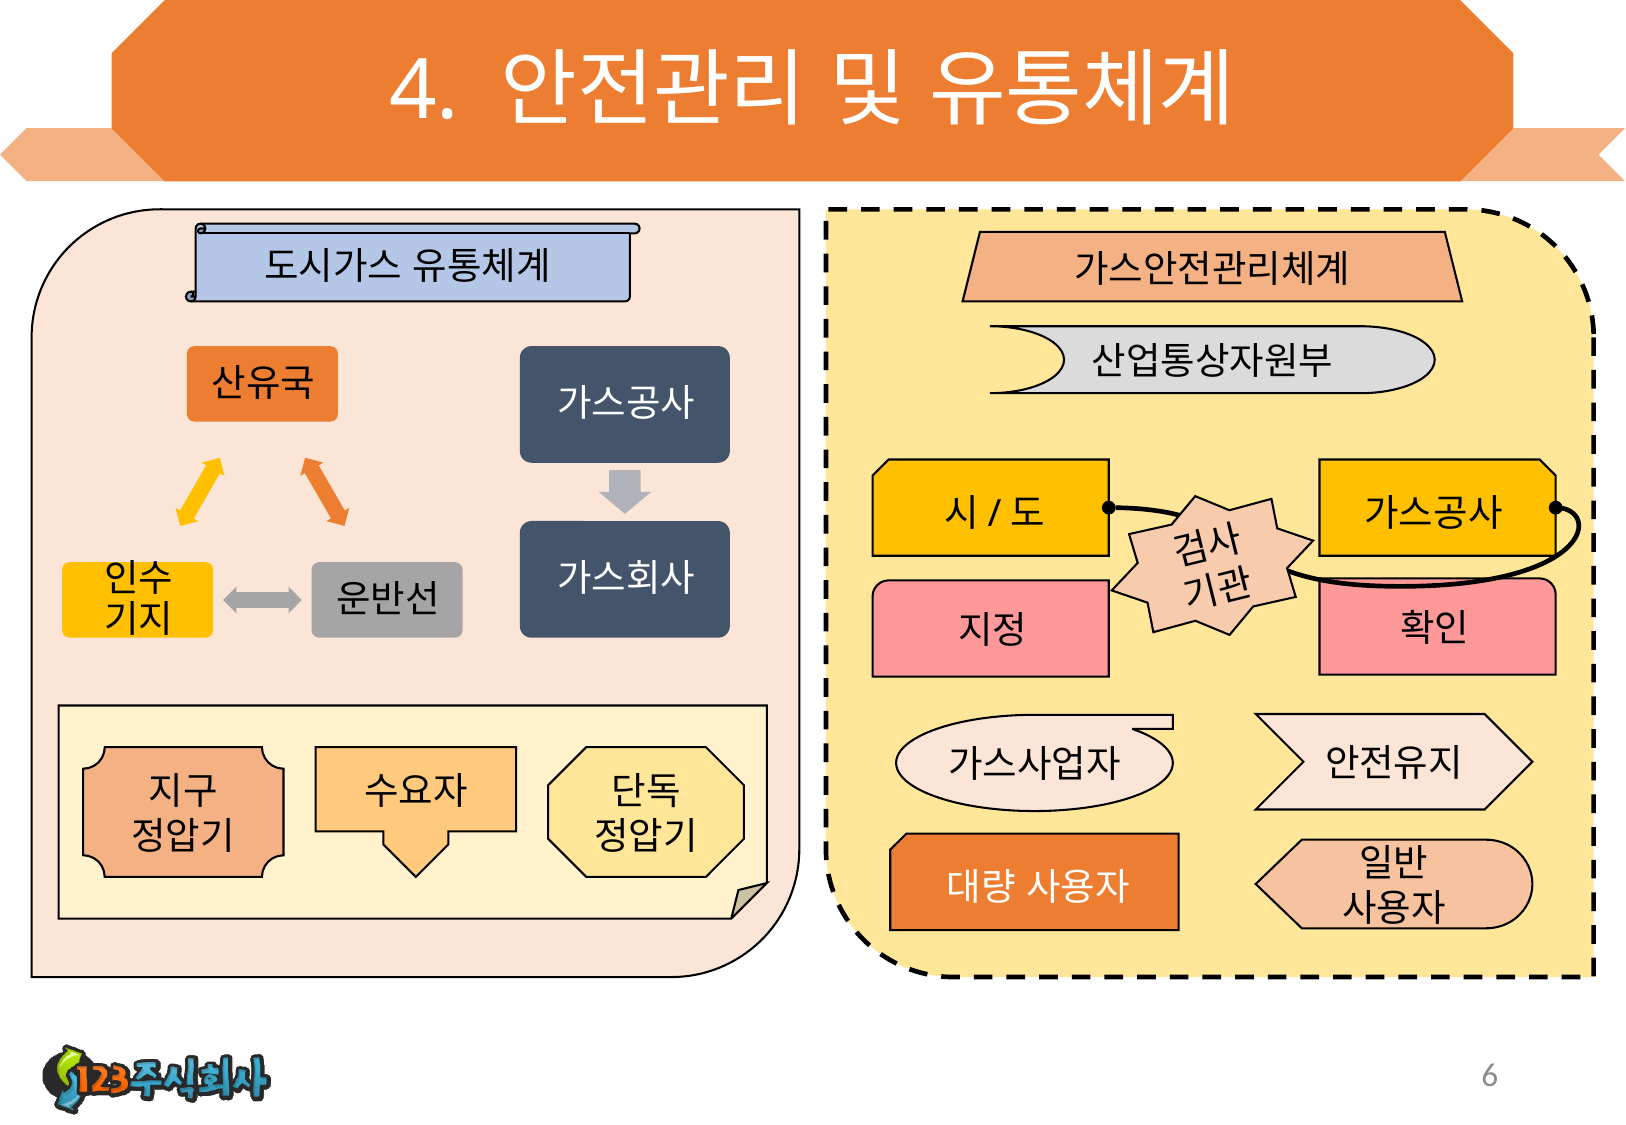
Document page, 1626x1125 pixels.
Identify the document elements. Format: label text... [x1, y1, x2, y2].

text_box [30, 208, 801, 979]
text_box 산업통상자원부 [989, 325, 1214, 395]
text_box 지구 정압기 [82, 746, 285, 878]
text_box 확인 [1318, 577, 1557, 676]
text_box 대량 사용자 [889, 832, 1180, 932]
text_box 가스안전관리체계 [961, 230, 1464, 303]
text_box 가스사업자 [905, 732, 1164, 793]
text_box [925, 713, 1174, 732]
slide_number 6 [1147, 1042, 1514, 1103]
text_box 일반 사용자 [1254, 838, 1534, 930]
text_box 단독 정압기 [547, 746, 745, 878]
text_box [923, 793, 1146, 813]
text_box 시/도 [871, 458, 1110, 557]
text_box 산업통상자원부 [1217, 325, 1436, 395]
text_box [41, 345, 484, 638]
text_box 가스공사 [1318, 458, 1557, 557]
text_box 안전유지 [1253, 712, 1534, 811]
picture [31, 1032, 281, 1125]
text_box 지정 [871, 579, 1110, 678]
text_box [1164, 744, 1174, 782]
text_box 검사 기관 [1217, 497, 1315, 637]
text_box [824, 208, 1595, 979]
text_box [58, 704, 769, 920]
title 4. 안전관리 및 유통체계 [0, 3, 1625, 182]
text_box 수요자 [314, 746, 518, 879]
text_box 도시가스 유통체계 [184, 222, 641, 303]
text_box 검사 기관 [1109, 494, 1214, 634]
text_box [484, 345, 767, 638]
text_box [895, 744, 905, 782]
